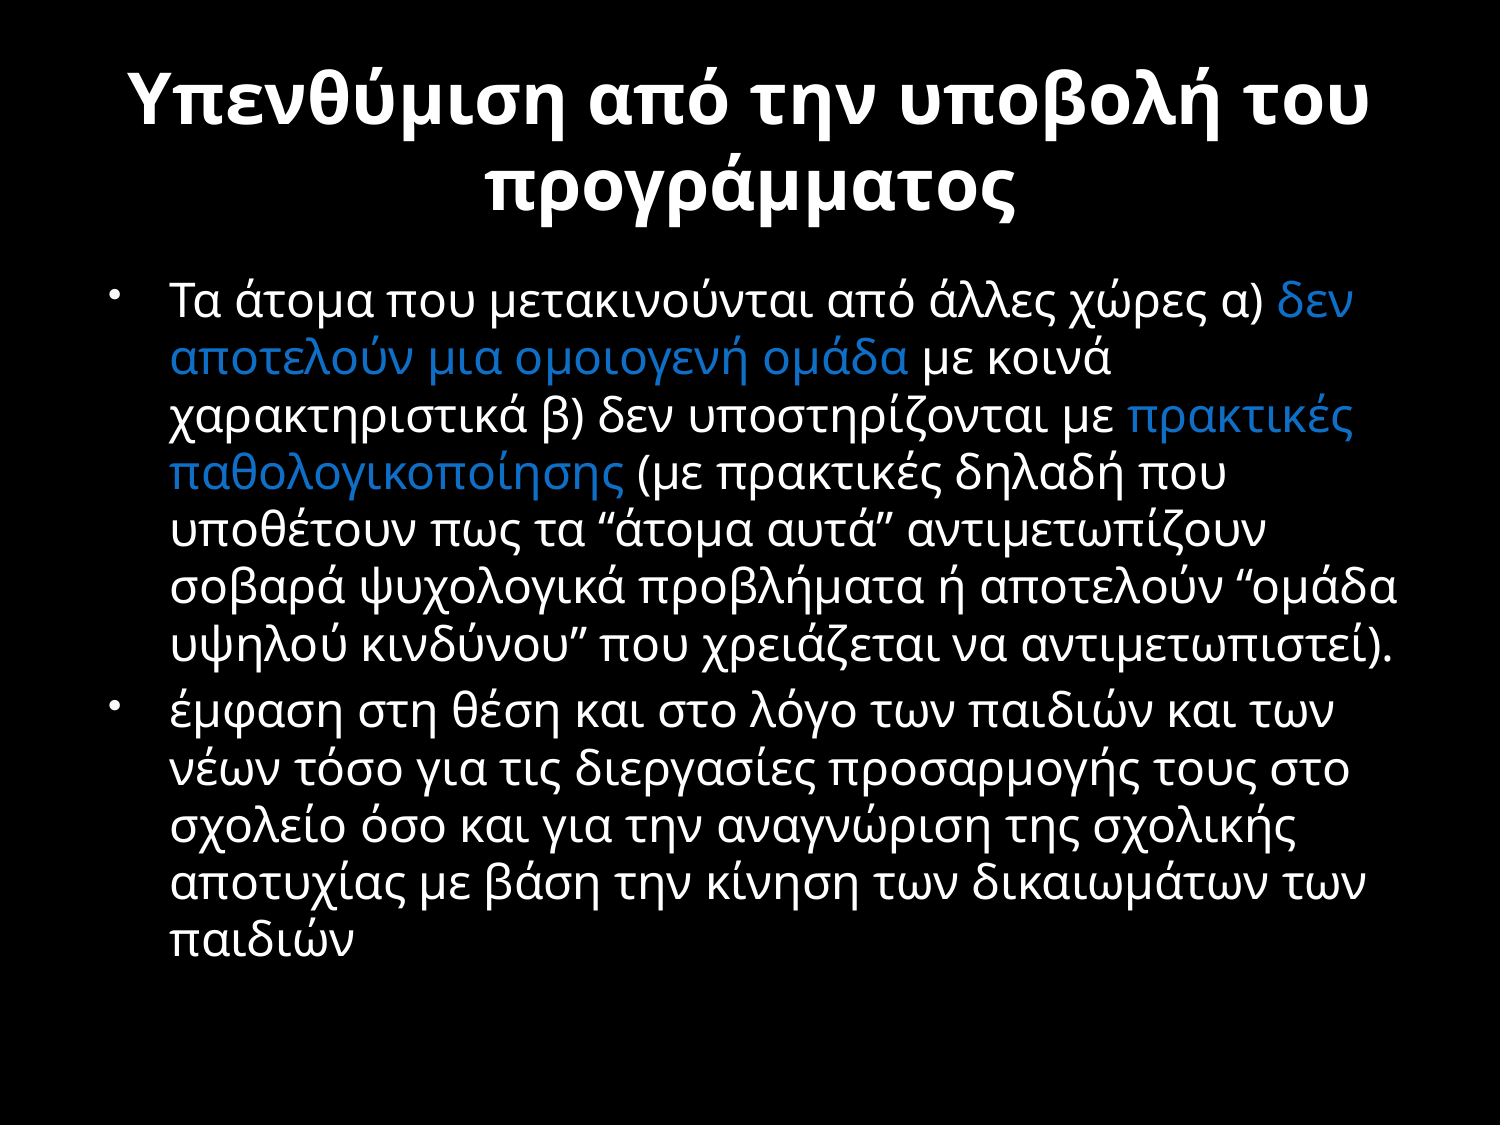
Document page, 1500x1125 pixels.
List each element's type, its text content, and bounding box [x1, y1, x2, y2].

title Υπενθύμιση από την υποβολή του προγράμματος [75, 45, 1425, 233]
list Τα άτομα που μετακινούνται από άλλες χώρες α) δεν αποτελούν μια ομοιογενή ομάδα με κοινά χαρακτηριστικά β) δεν υποστηρίζονται με πρακτικές παθολογικοποίησης (με πρακτικές δηλαδή που υποθέτουν πως τα “άτομα αυτά” αντιμετωπίζουν σοβαρά ψυχολογικά προβλήματα ή αποτελούν “ομάδα υψηλού κινδύνου” που χρειάζεται να αντιμετωπιστεί). έμφαση στη θέση και στο λόγο των παιδιών και των νέων τόσο για τις διεργασίες προσαρμογής τους στο σχολείο όσο και για την αναγνώριση της σχολικής αποτυχίας με βάση την κίνηση των δικαιωμάτων των παιδιών [75, 262, 1425, 1035]
